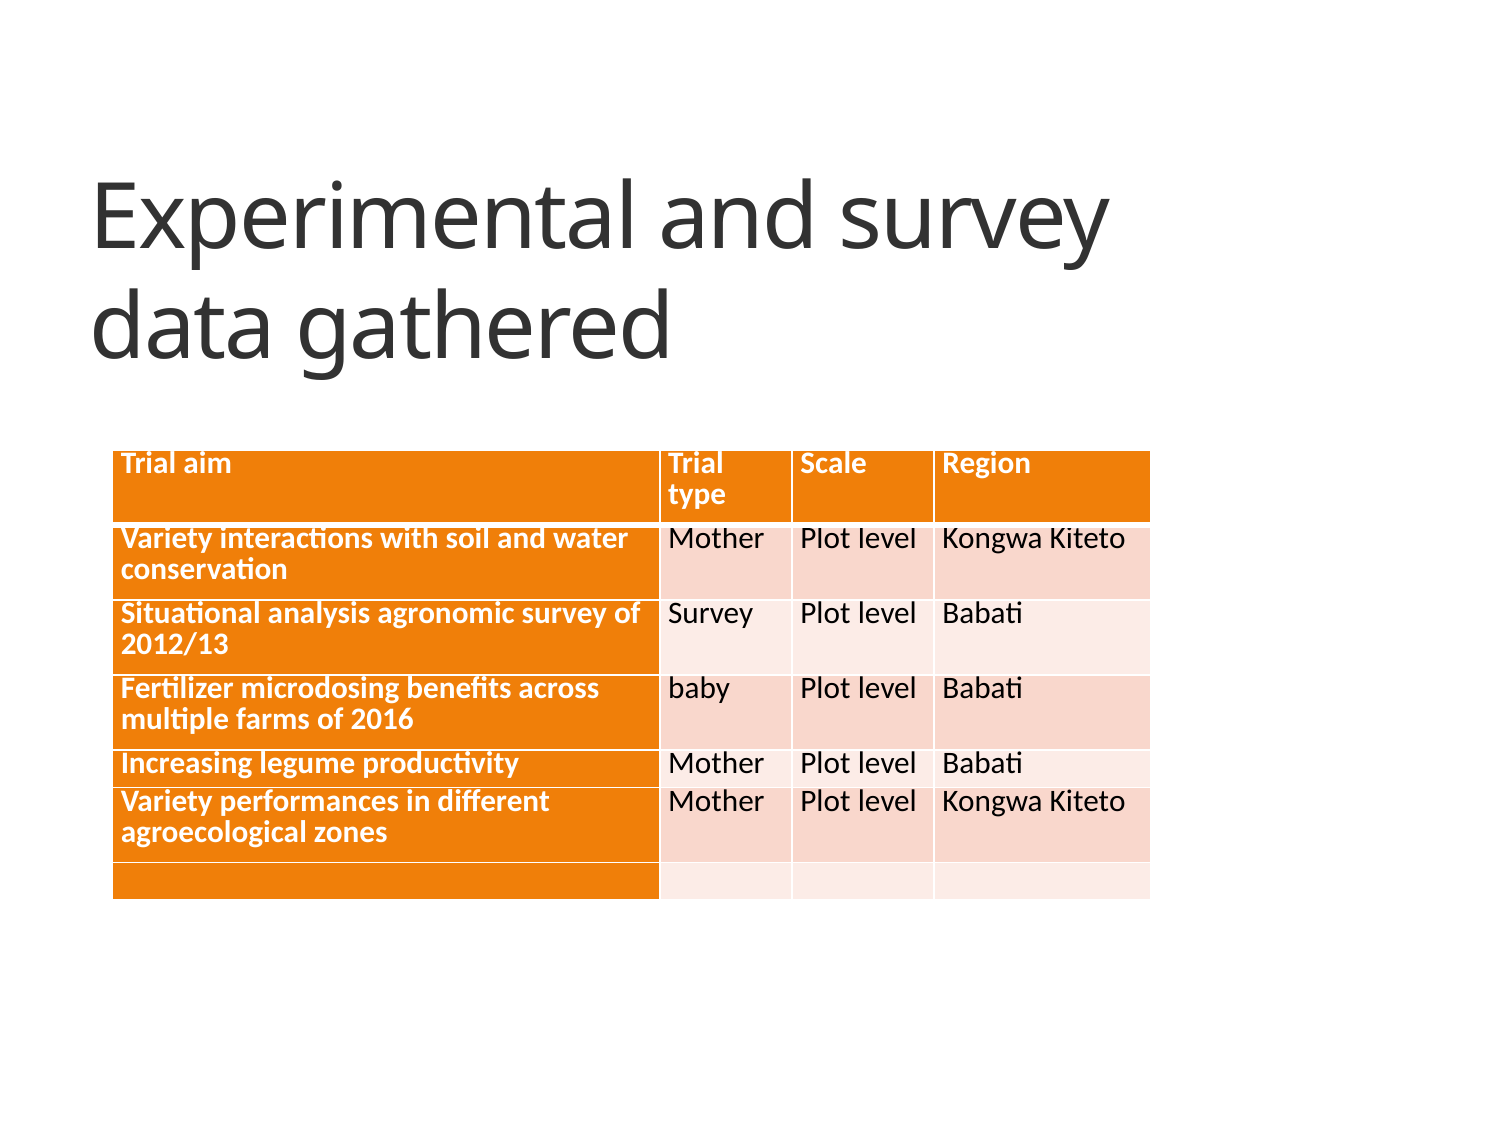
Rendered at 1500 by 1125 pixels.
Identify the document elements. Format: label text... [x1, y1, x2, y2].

table_cell Mother [661, 788, 791, 862]
table_header Scale [793, 451, 933, 522]
table_cell Plot level [793, 528, 933, 599]
table_cell Mother [661, 751, 791, 787]
table_cell Fertilizer microdosing benefits across multiple farms of 2016 [113, 676, 659, 749]
table_cell Plot level [793, 676, 933, 749]
table_cell baby [661, 676, 791, 749]
table_cell [661, 863, 791, 899]
table_header Trial type [661, 451, 791, 522]
table_header Trial aim [113, 451, 659, 522]
table_cell Plot level [793, 788, 933, 862]
table_cell [793, 863, 933, 899]
table_cell Babati [935, 676, 1150, 749]
table_cell Kongwa Kiteto [935, 788, 1150, 862]
table_cell Babati [935, 601, 1150, 674]
table_cell Increasing legume productivity [113, 751, 659, 787]
table_header Region [935, 451, 1150, 522]
table_cell [935, 863, 1150, 899]
table_cell Variety performances in different agroecological zones [113, 788, 659, 862]
table_cell Situational analysis agronomic survey of 2012/13 [113, 601, 659, 674]
title Experimental and survey data gathered [75, 149, 1325, 300]
table_cell [113, 863, 659, 899]
table_cell Kongwa Kiteto [935, 528, 1150, 599]
table_cell Survey [661, 601, 791, 674]
table_cell Plot level [793, 751, 933, 787]
table_cell Mother [661, 528, 791, 599]
table_cell Plot level [793, 601, 933, 674]
table_cell Babati [935, 751, 1150, 787]
table_cell Variety interactions with soil and water conservation [113, 528, 659, 599]
